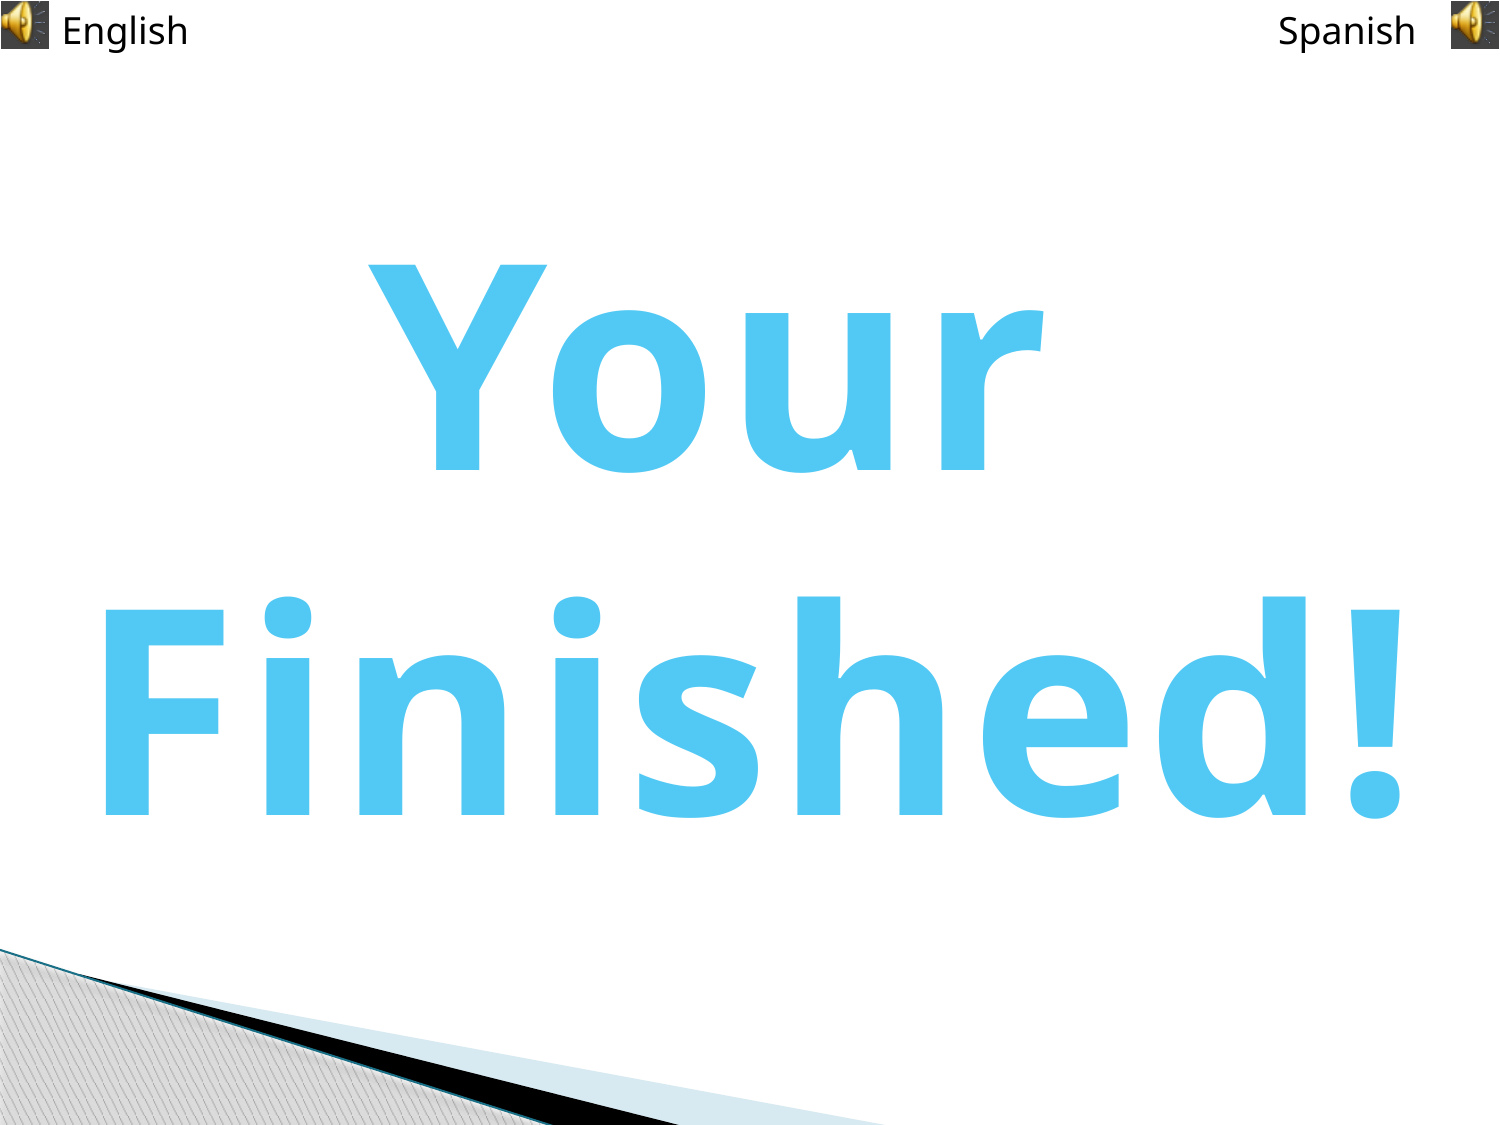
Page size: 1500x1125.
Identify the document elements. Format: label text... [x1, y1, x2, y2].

text_box Your Finished! [0, 175, 1500, 881]
picture [0, 0, 51, 51]
text_box English [51, 0, 340, 60]
text_box Spanish [1113, 0, 1449, 60]
picture [1449, 0, 1500, 51]
